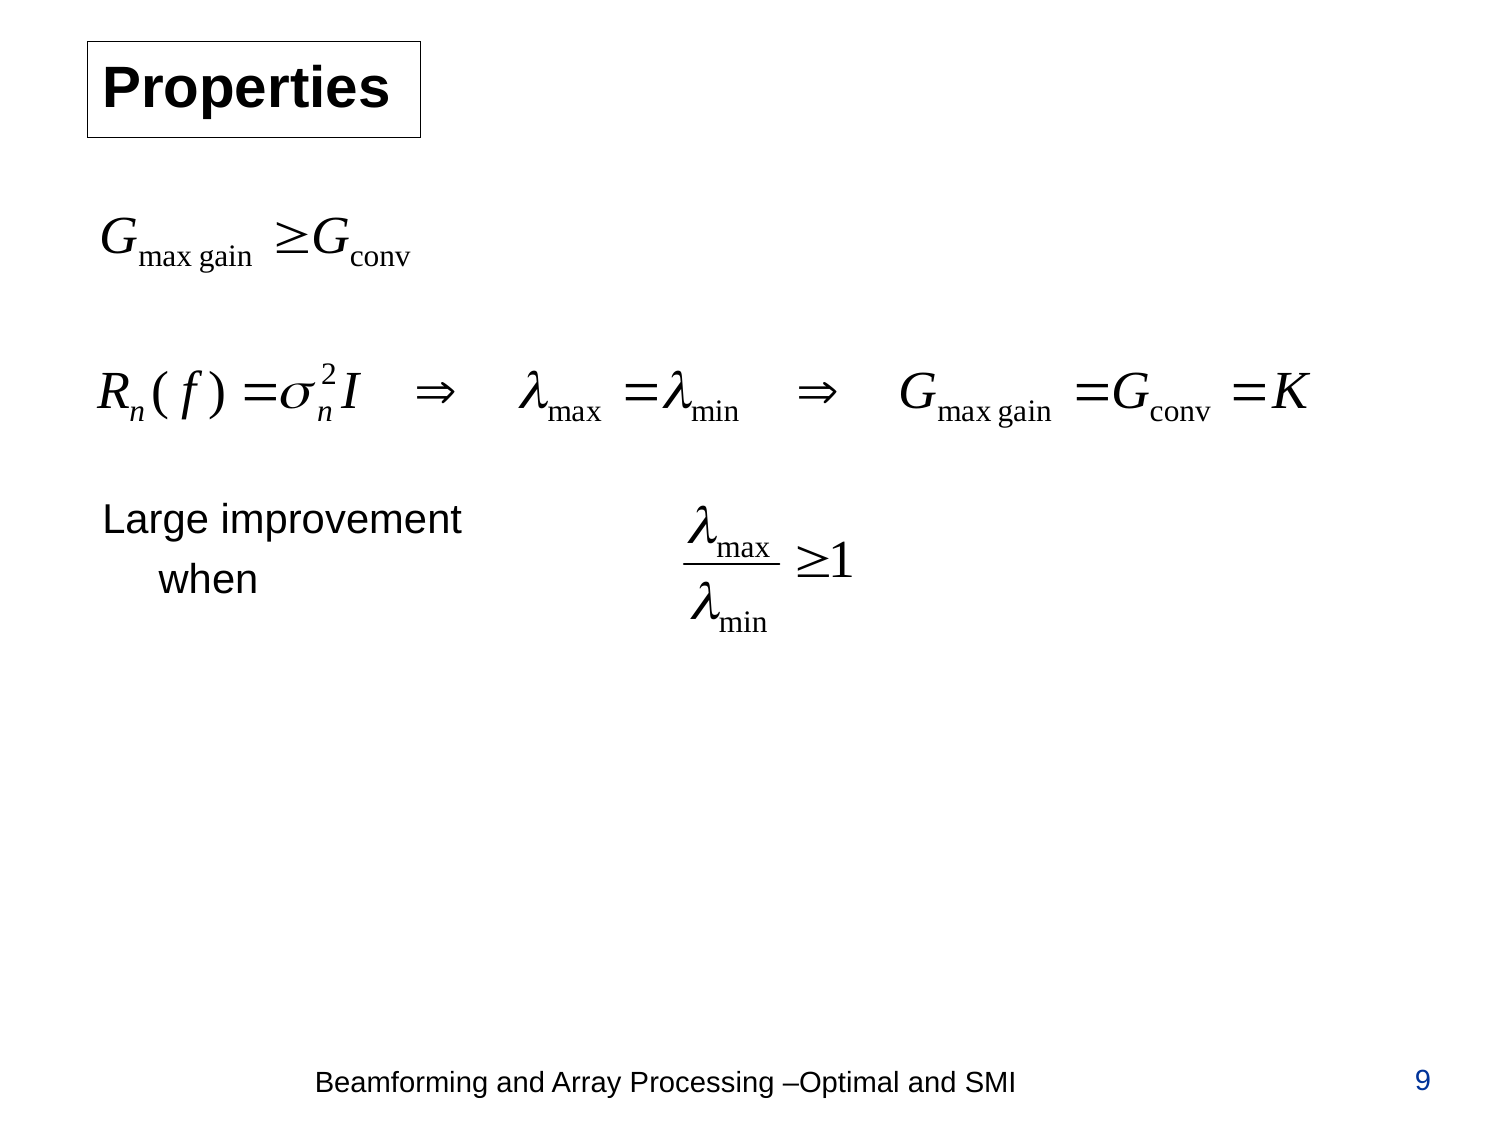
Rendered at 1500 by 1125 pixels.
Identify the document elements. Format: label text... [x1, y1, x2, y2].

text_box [674, 492, 860, 645]
slide_number 9 [1207, 1055, 1447, 1102]
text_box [87, 349, 1322, 440]
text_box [92, 199, 422, 285]
title Properties [87, 41, 421, 138]
text_box Large improvement when [87, 474, 588, 569]
